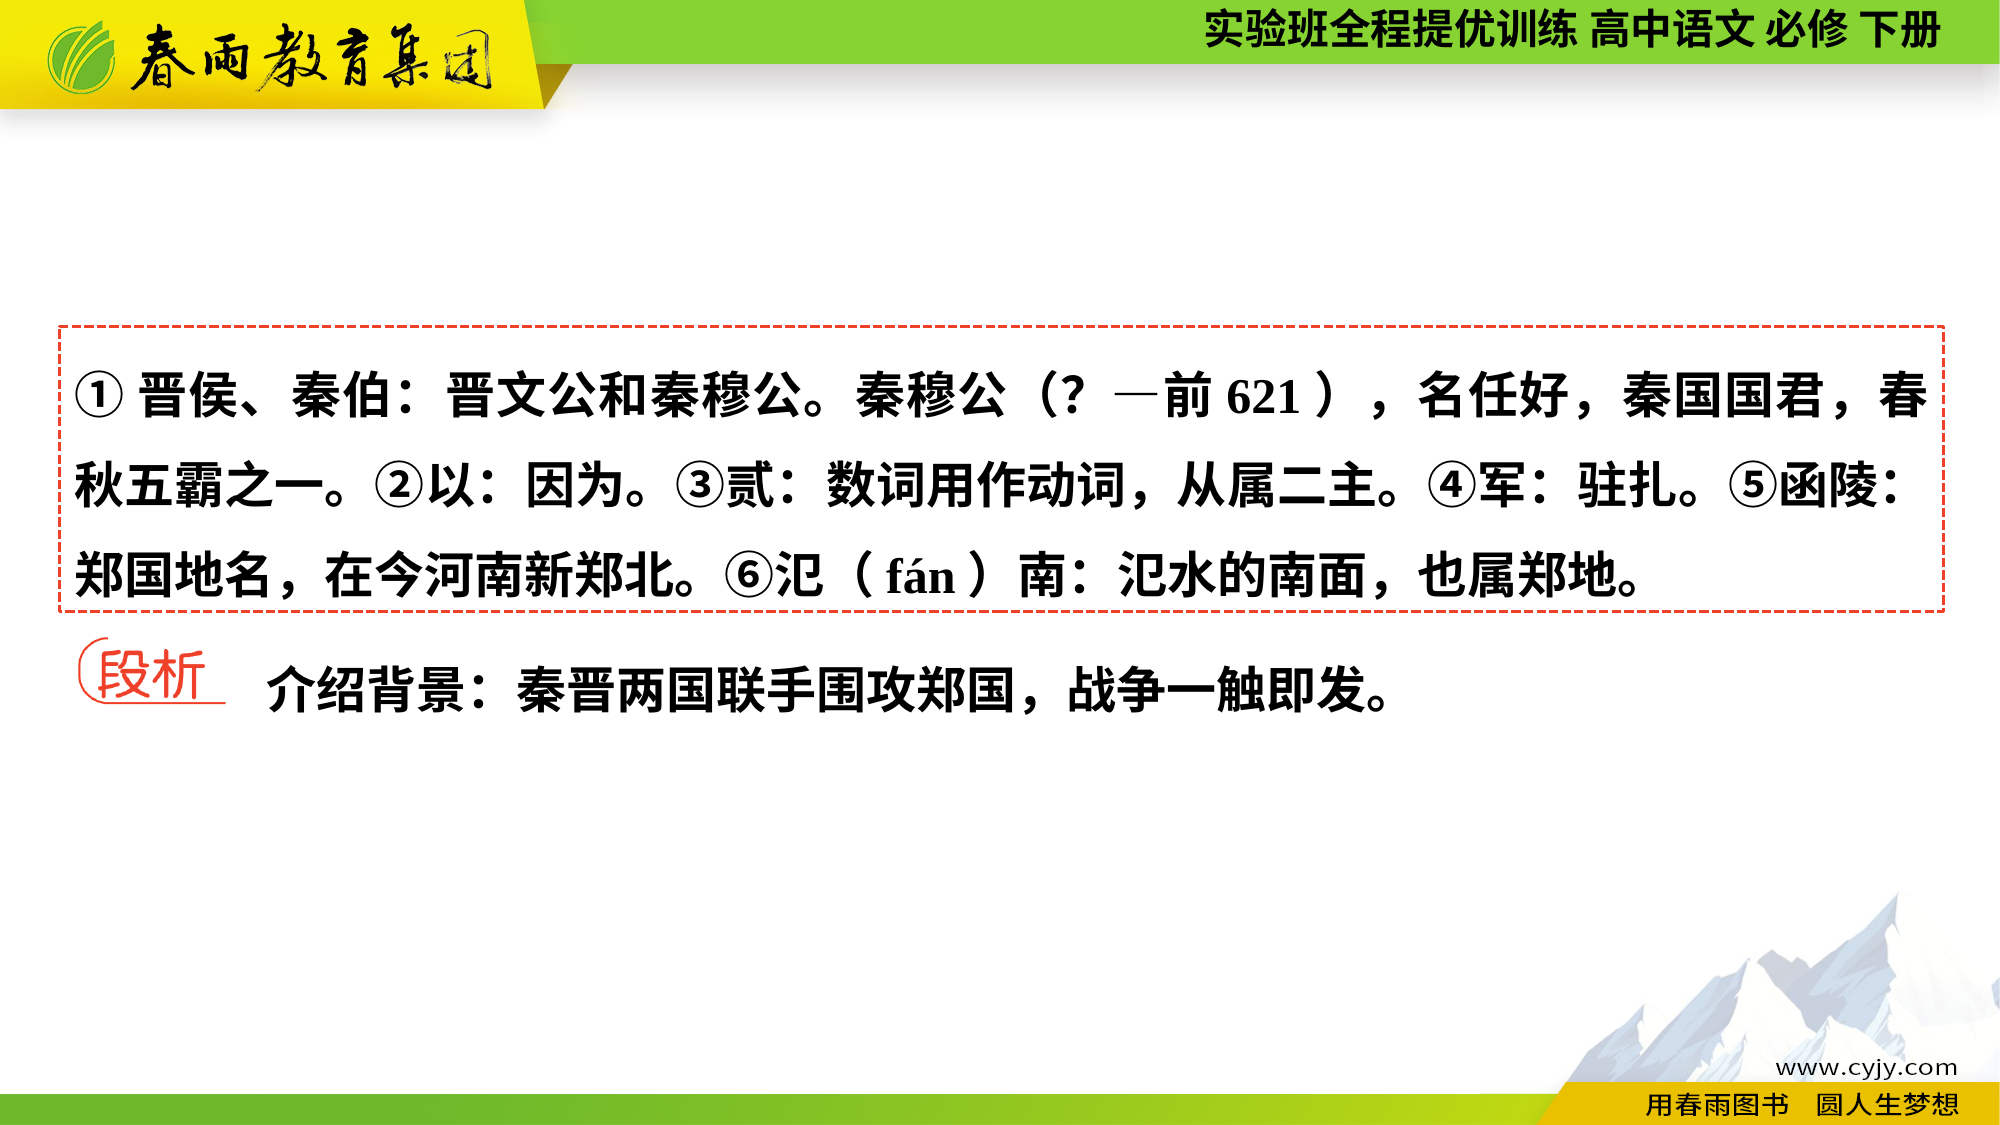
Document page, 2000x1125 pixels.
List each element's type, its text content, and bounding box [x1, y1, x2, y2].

text_box 介绍背景：秦晋两国联手围攻郑国，战争一触即发。 [59, 621, 1944, 727]
text_box ①晋侯、秦伯：晋文公和秦穆公。秦穆公（？—前621），名任好，秦国国君，春秋五霸之一。②以：因为。③贰：数词用作动词，从属二主。④军：驻扎。⑤函陵：郑国地名，在今河南新郑北。⑥氾（fán）南：氾水的南面，也属郑地。 [59, 326, 1944, 612]
picture [0, 0, 2000, 1125]
